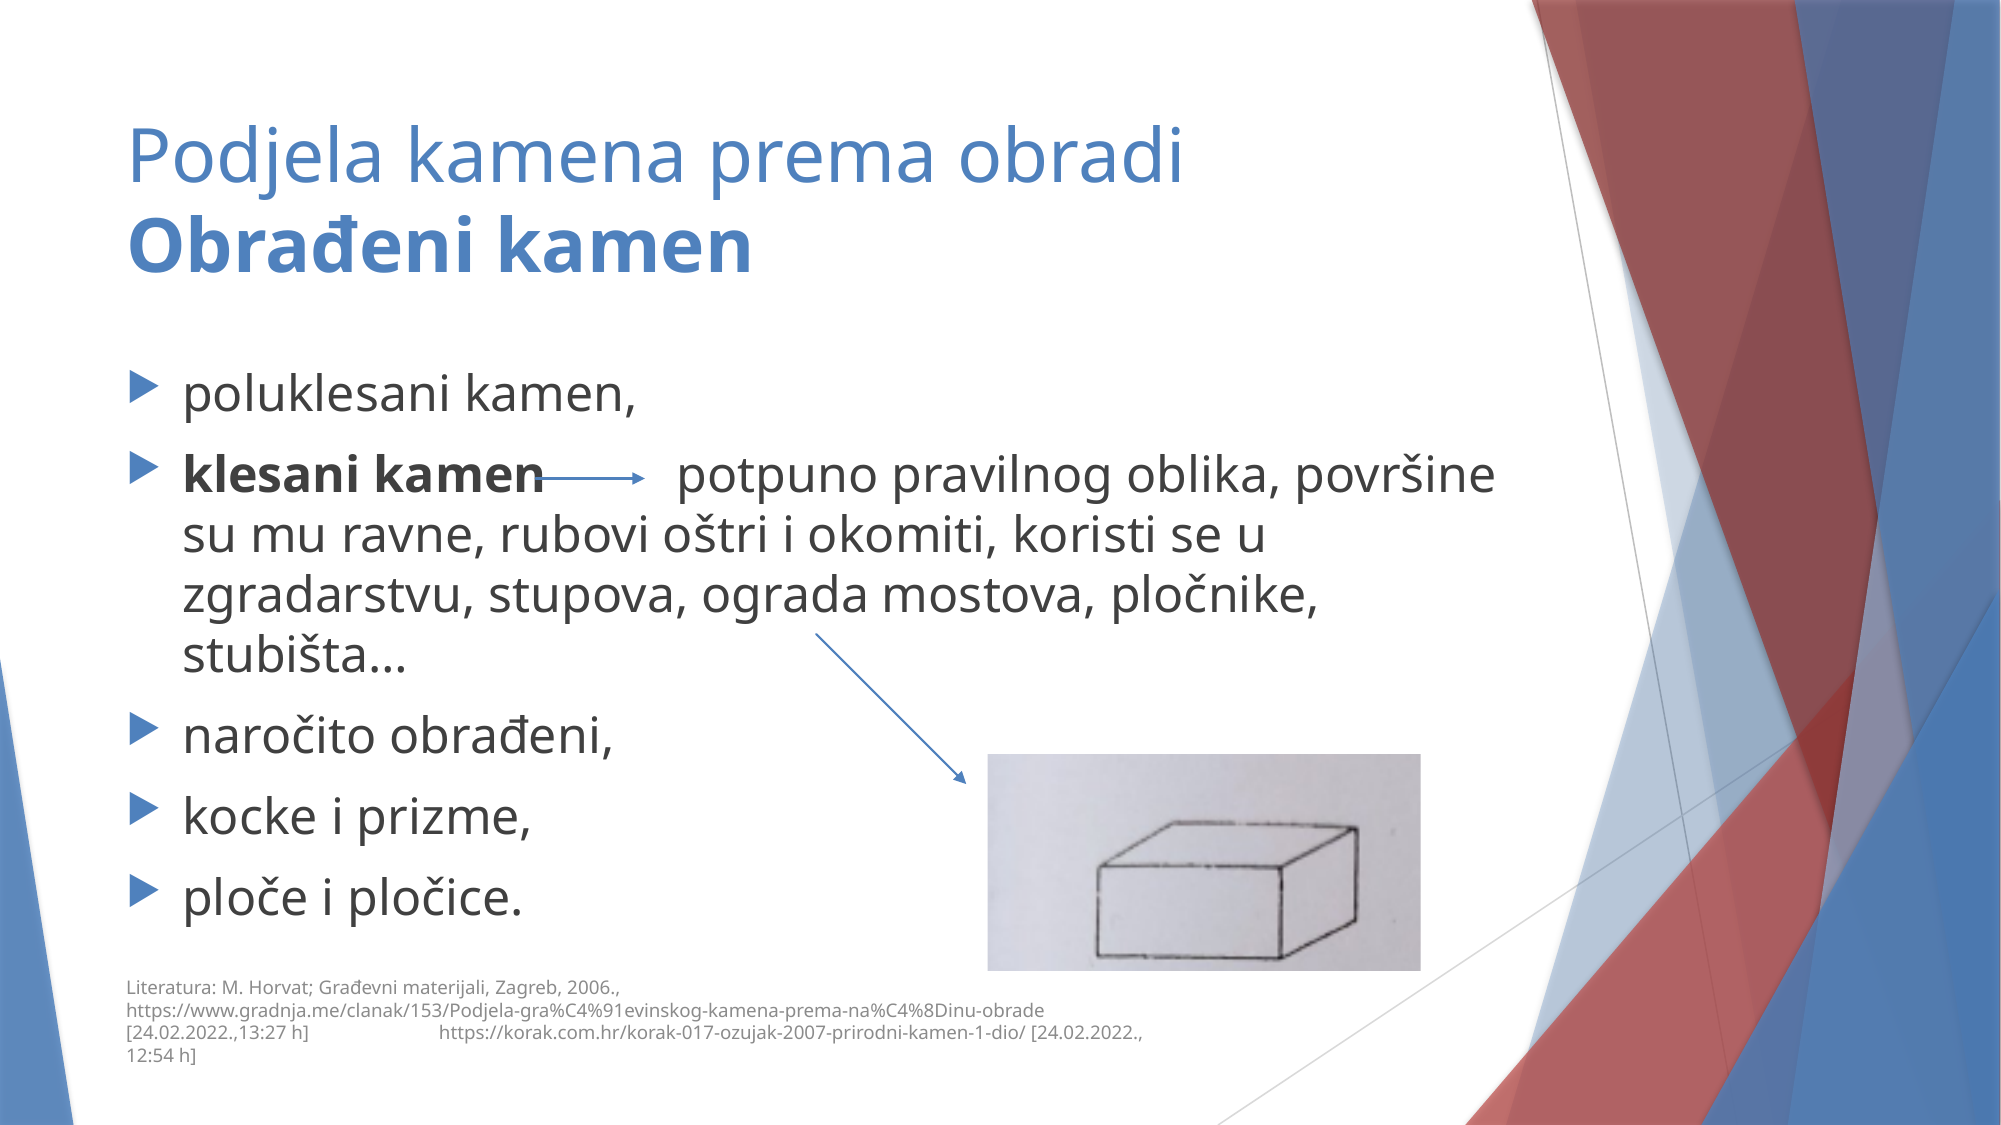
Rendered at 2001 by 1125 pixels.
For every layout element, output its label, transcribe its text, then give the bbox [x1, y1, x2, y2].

list poluklesani kamen, klesani kamen potpuno pravilnog oblika, površine su mu ravne, rubovi oštri i okomiti, koristi se u zgradarstvu, stupova, ograda mostova, pločnike, stubišta… naročito obrađeni, kocke i prizme, ploče i pločice. [111, 354, 1522, 992]
picture [987, 753, 1422, 971]
footer Literatura: M. Horvat; Građevni materijali, Zagreb, 2006., https://www.gradnja.me/clanak/153/Podjela-gra%C4%91evinskog-kamena-prema-na%C4%8Dinu-obrade [24.02.2022.,13:27 h] https://korak.com.hr/korak-017-ozujak-2007-prirodni-kamen-1-dio/ [24.02.2022., 12:54 h] [111, 991, 1206, 1051]
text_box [815, 633, 967, 785]
title Podjela kamena prema obradi Obrađeni kamen [111, 99, 1522, 317]
